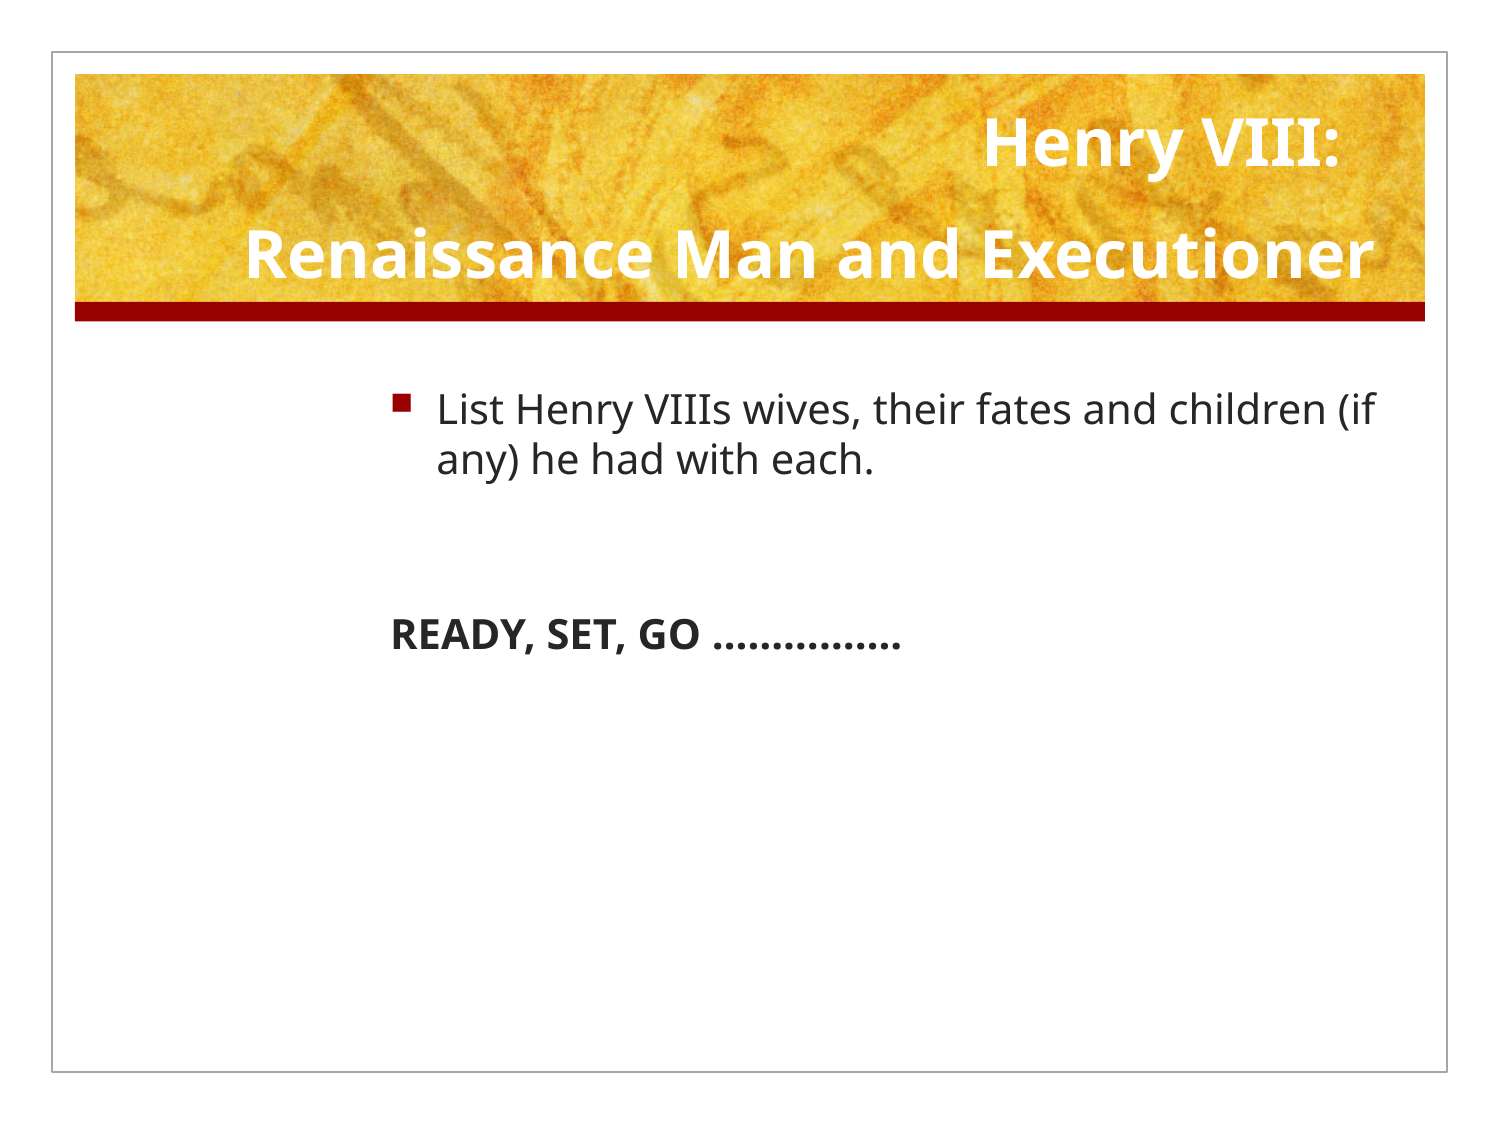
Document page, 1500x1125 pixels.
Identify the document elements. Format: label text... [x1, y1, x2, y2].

picture [75, 74, 1425, 301]
list List Henry VIIIs wives, their fates and children (if any) he had with each. READY, SET, GO ……………. [375, 375, 1392, 1005]
title Henry VIII: Renaissance Man and Executioner [108, 74, 1392, 292]
